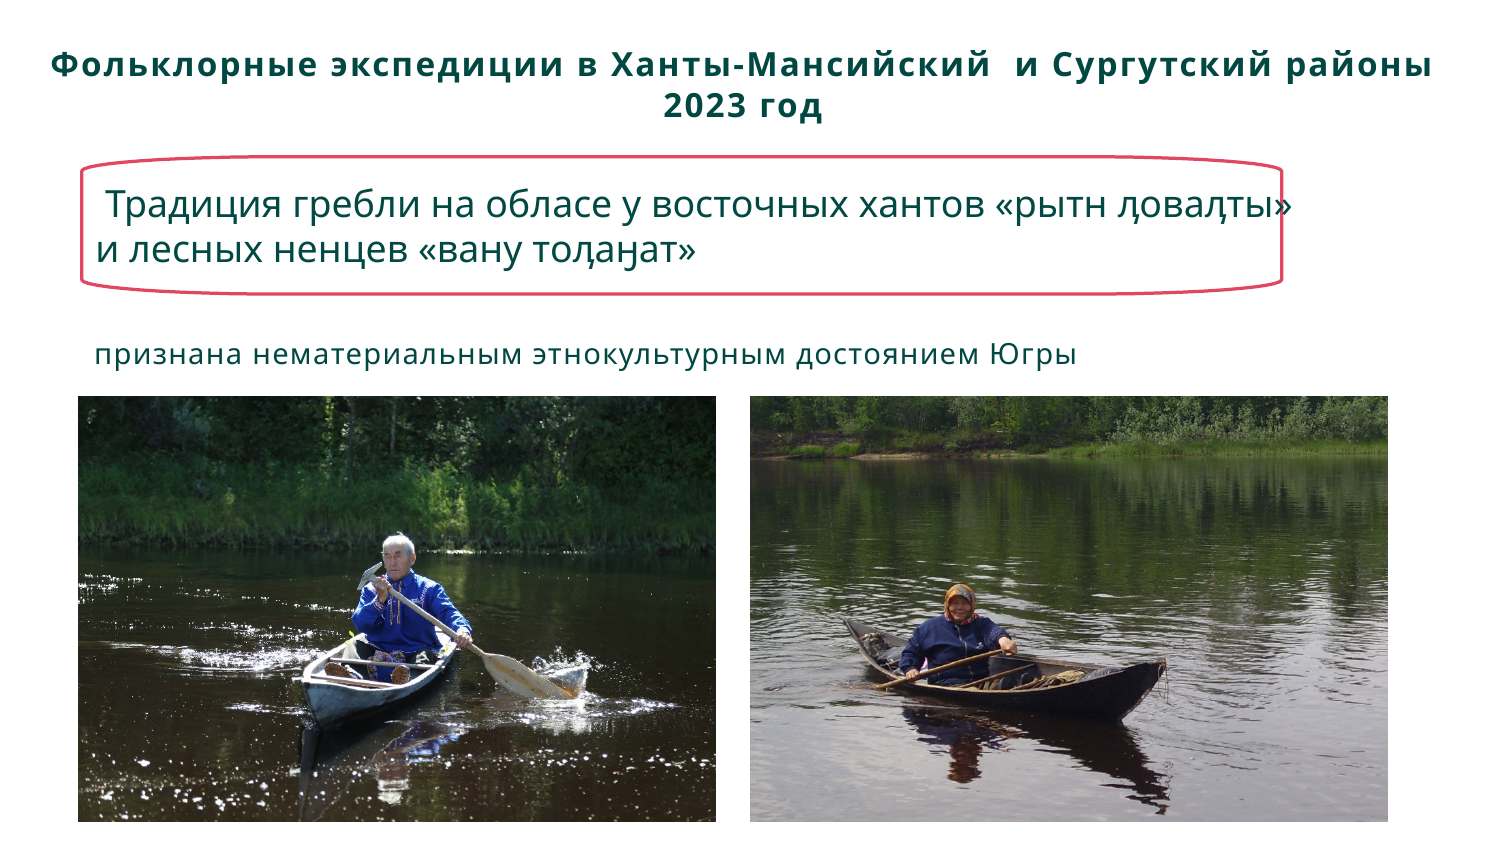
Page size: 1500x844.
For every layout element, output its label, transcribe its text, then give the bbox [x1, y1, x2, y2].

picture [77, 396, 716, 823]
text_box Традиция гребли на обласе у восточных хантов «рытн ӆоваӆты» и лесных ненцев «вану тоӆаӈат» [80, 172, 1325, 278]
text_box признана нематериальным этнокультурным достоянием Югры [77, 322, 1213, 378]
picture [749, 396, 1388, 823]
text_box Фольклорные экспедиции в Ханты-Мансийский и Сургутский районы 2023 год [20, 40, 1475, 125]
text_box [81, 156, 1282, 172]
text_box [81, 278, 1282, 295]
